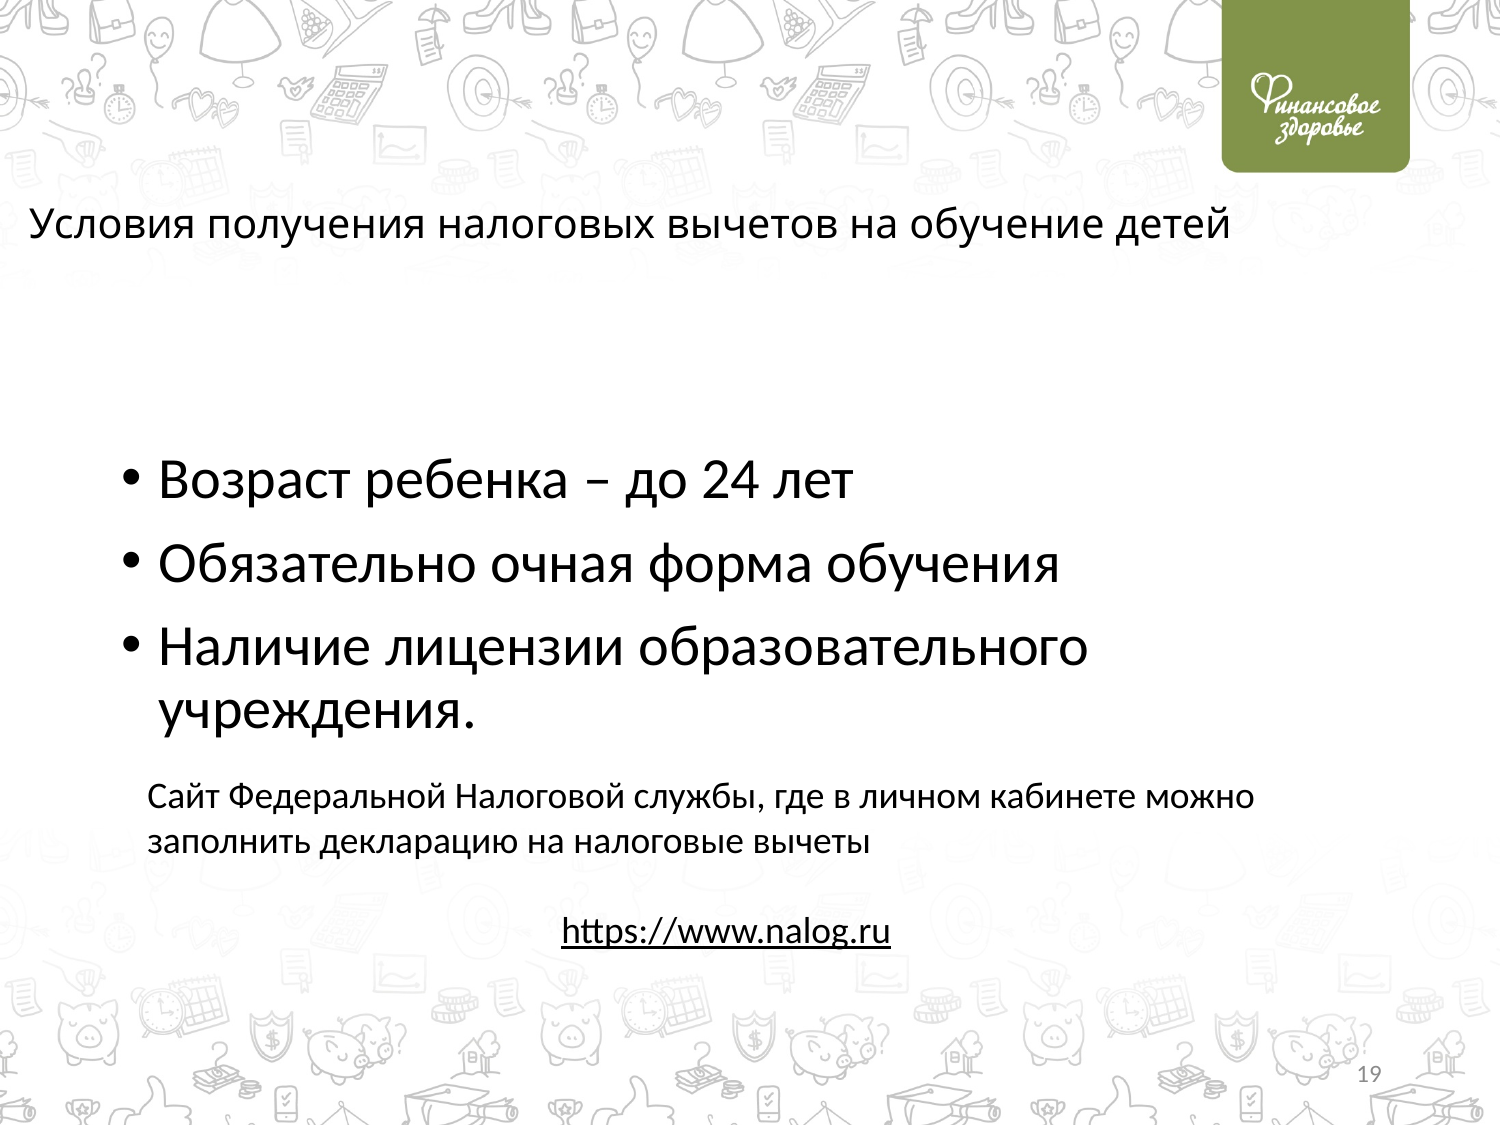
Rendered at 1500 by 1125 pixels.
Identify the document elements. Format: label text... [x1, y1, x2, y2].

text_box Сайт Федеральной Налоговой службы, где в личном кабинете можно заполнить декларацию на налоговые вычеты https://www.nalog.ru [132, 763, 1329, 959]
list Возраст ребенка – до 24 лет Обязательно очная форма обучения Наличие лицензии образовательного учреждения. [106, 349, 1336, 793]
title Условия получения налоговых вычетов на обучение детей [13, 172, 1255, 278]
picture [0, 0, 1500, 1125]
slide_number 19 [1059, 1042, 1397, 1103]
